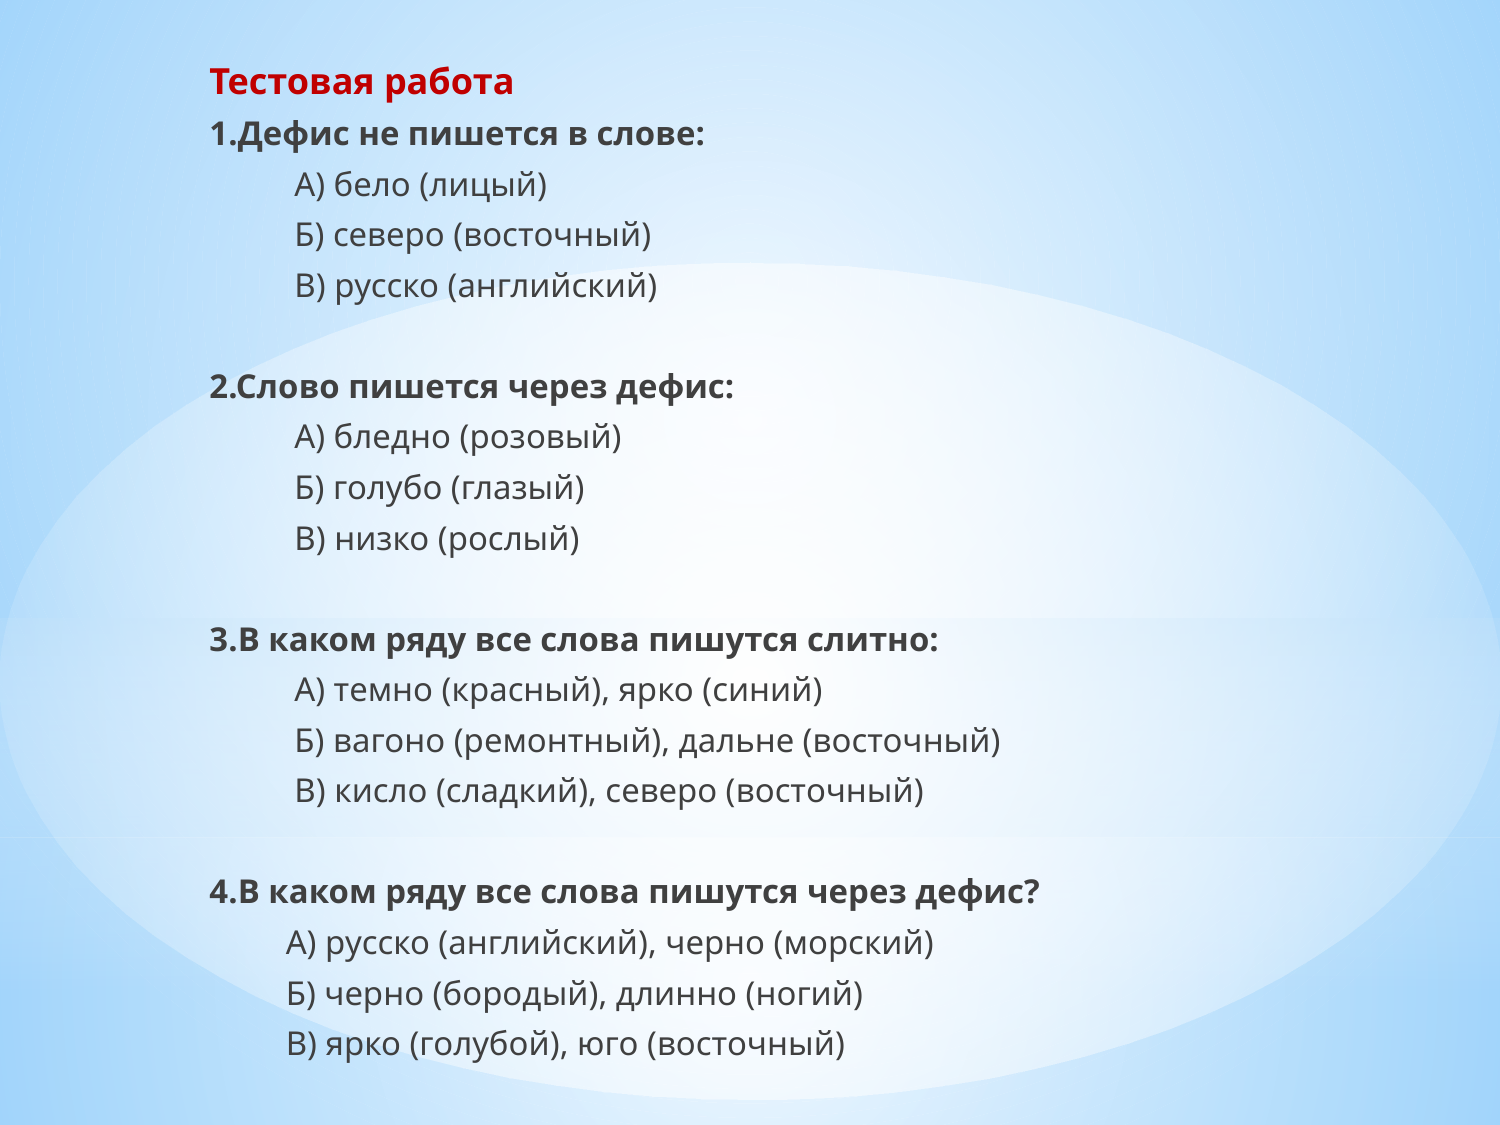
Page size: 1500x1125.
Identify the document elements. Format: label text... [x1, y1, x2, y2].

list Тестовая работа 1.Дефис не пишется в слове: А) бело (лицый) Б) северо (восточный) В) русско (английский) 2.Слово пишется через дефис: А) бледно (розовый) Б) голубо (глазый) В) низко (рослый) 3.В каком ряду все слова пишутся слитно: А) темно (красный), ярко (синий) Б) вагоно (ремонтный), дальне (восточный) В) кисло (сладкий), северо (восточный) 4.В каком ряду все слова пишутся через дефис? А) русско (английский), черно (морский) Б) черно (бородый), длинно (ногий) В) ярко (голубой), юго (восточный) [187, 0, 1238, 1071]
